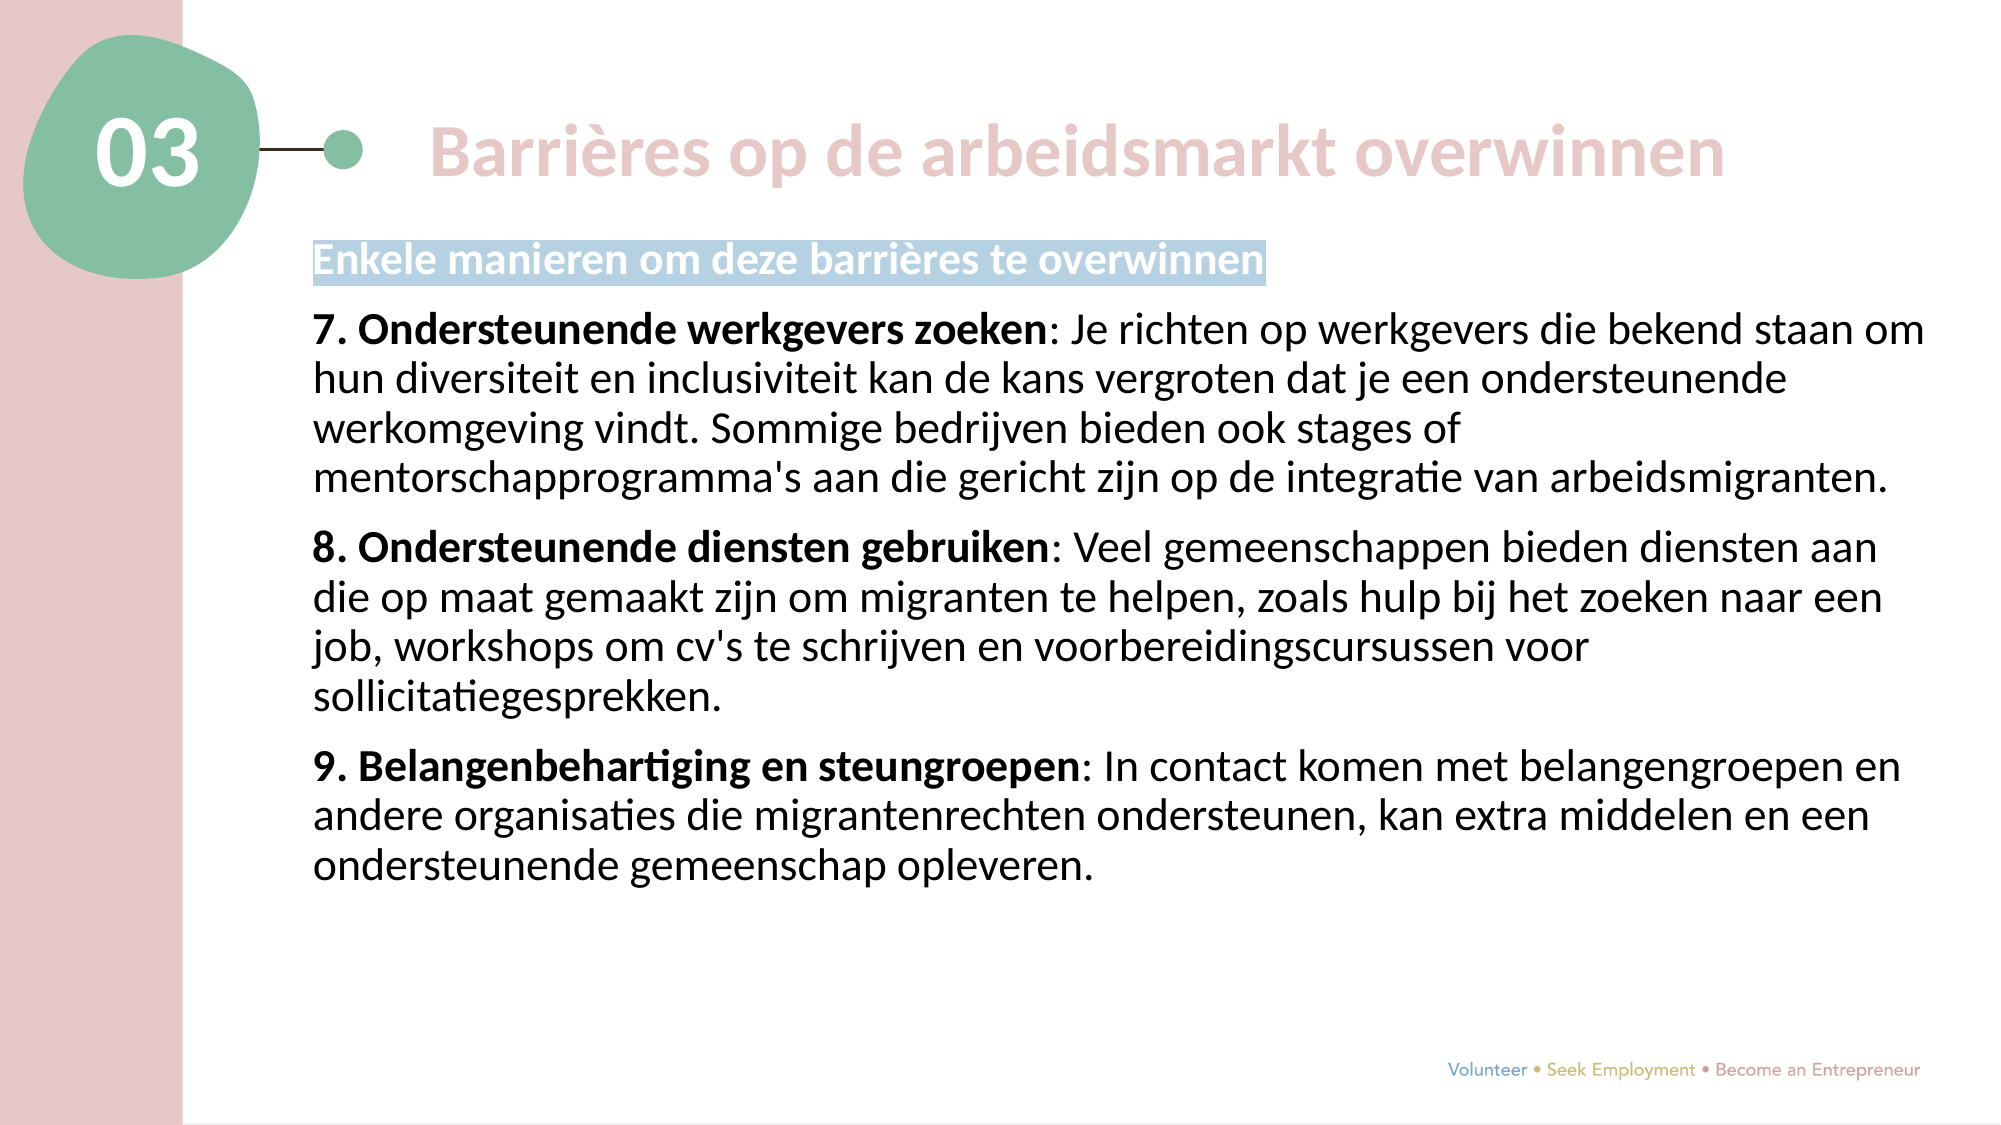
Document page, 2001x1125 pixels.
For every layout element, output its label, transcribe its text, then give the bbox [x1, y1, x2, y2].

text_box [0, 0, 184, 1125]
text_box [34, 230, 234, 280]
text_box 03 [21, 88, 275, 230]
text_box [110, 129, 363, 170]
picture [1418, 1046, 1971, 1103]
text_box Enkele manieren om deze barrières te overwinnen 7. Ondersteunende werkgevers zoeken: Je richten op werkgevers die bekend staan om hun diversiteit en inclusiviteit kan de kans vergroten dat je een ondersteunende werkomgeving vindt. Sommige bedrijven bieden ook stages of mentorschapprogramma's aan die gericht zijn op de integratie van arbeidsmigranten. 8. Ondersteunende diensten gebruiken: Veel gemeenschappen bieden diensten aan die op maat gemaakt zijn om migranten te helpen, zoals hulp bij het zoeken naar een job, workshops om cv's te schrijven en voorbereidingscursussen voor sollicitatiegesprekken. 9. Belangenbehartiging en steungroepen: In contact komen met belangengroepen en andere organisaties die migrantenrechten ondersteunen, kan extra middelen en een ondersteunende gemeenschap opleveren. [298, 227, 1944, 432]
text_box [55, 35, 249, 88]
text_box Barrières op de arbeidsmarkt overwinnen [414, 108, 1840, 215]
